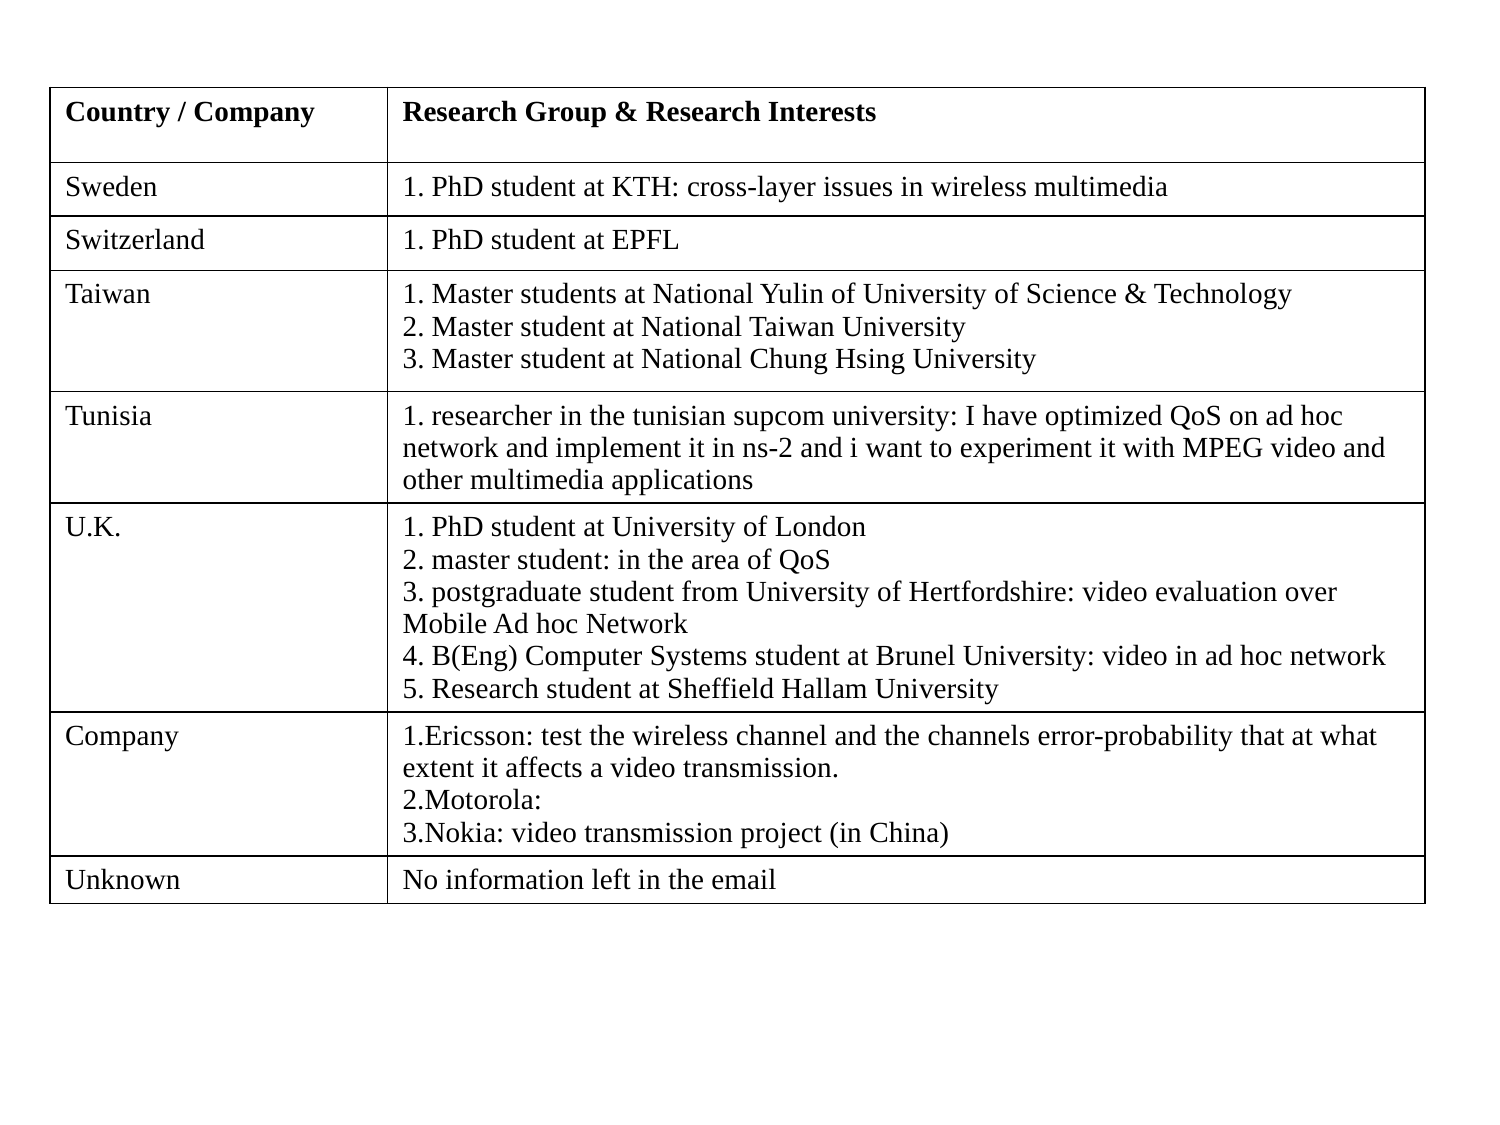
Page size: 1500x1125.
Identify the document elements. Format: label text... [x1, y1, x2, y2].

table_cell Switzerland [51, 217, 387, 270]
table_header Research Group & Research Interests [388, 88, 1424, 162]
table_cell Taiwan [51, 271, 387, 391]
table_cell 1. Master students at National Yulin of University of Science & Technology 2. Master student at National Taiwan University 3. Master student at National Chung Hsing University [388, 271, 1424, 391]
table_cell Unknown [51, 857, 387, 903]
table_header Country / Company [51, 88, 387, 162]
table_cell Company [51, 713, 387, 855]
table_cell 1. PhD student at EPFL [388, 217, 1424, 270]
table_cell 1. researcher in the tunisian supcom university: I have optimized QoS on ad hoc network and implement it in ns-2 and i want to experiment it with MPEG video and other multimedia applications [388, 392, 1424, 502]
table_cell U.K. [51, 504, 387, 711]
table_cell Sweden [51, 163, 387, 215]
table_cell No information left in the email [388, 857, 1424, 903]
table_cell Tunisia [51, 392, 387, 502]
table_cell 1. PhD student at KTH: cross-layer issues in wireless multimedia [388, 163, 1424, 215]
table_cell Ericsson: test the wireless channel and the channels error-probability that at what extent it affects a video transmission. Motorola: Nokia: video transmission project (in China) [388, 713, 1424, 855]
table_cell 1. PhD student at University of London 2. master student: in the area of QoS 3. postgraduate student from University of Hertfordshire: video evaluation over Mobile Ad hoc Network 4. B(Eng) Computer Systems student at Brunel University: video in ad hoc network 5. Research student at Sheffield Hallam University [388, 504, 1424, 711]
